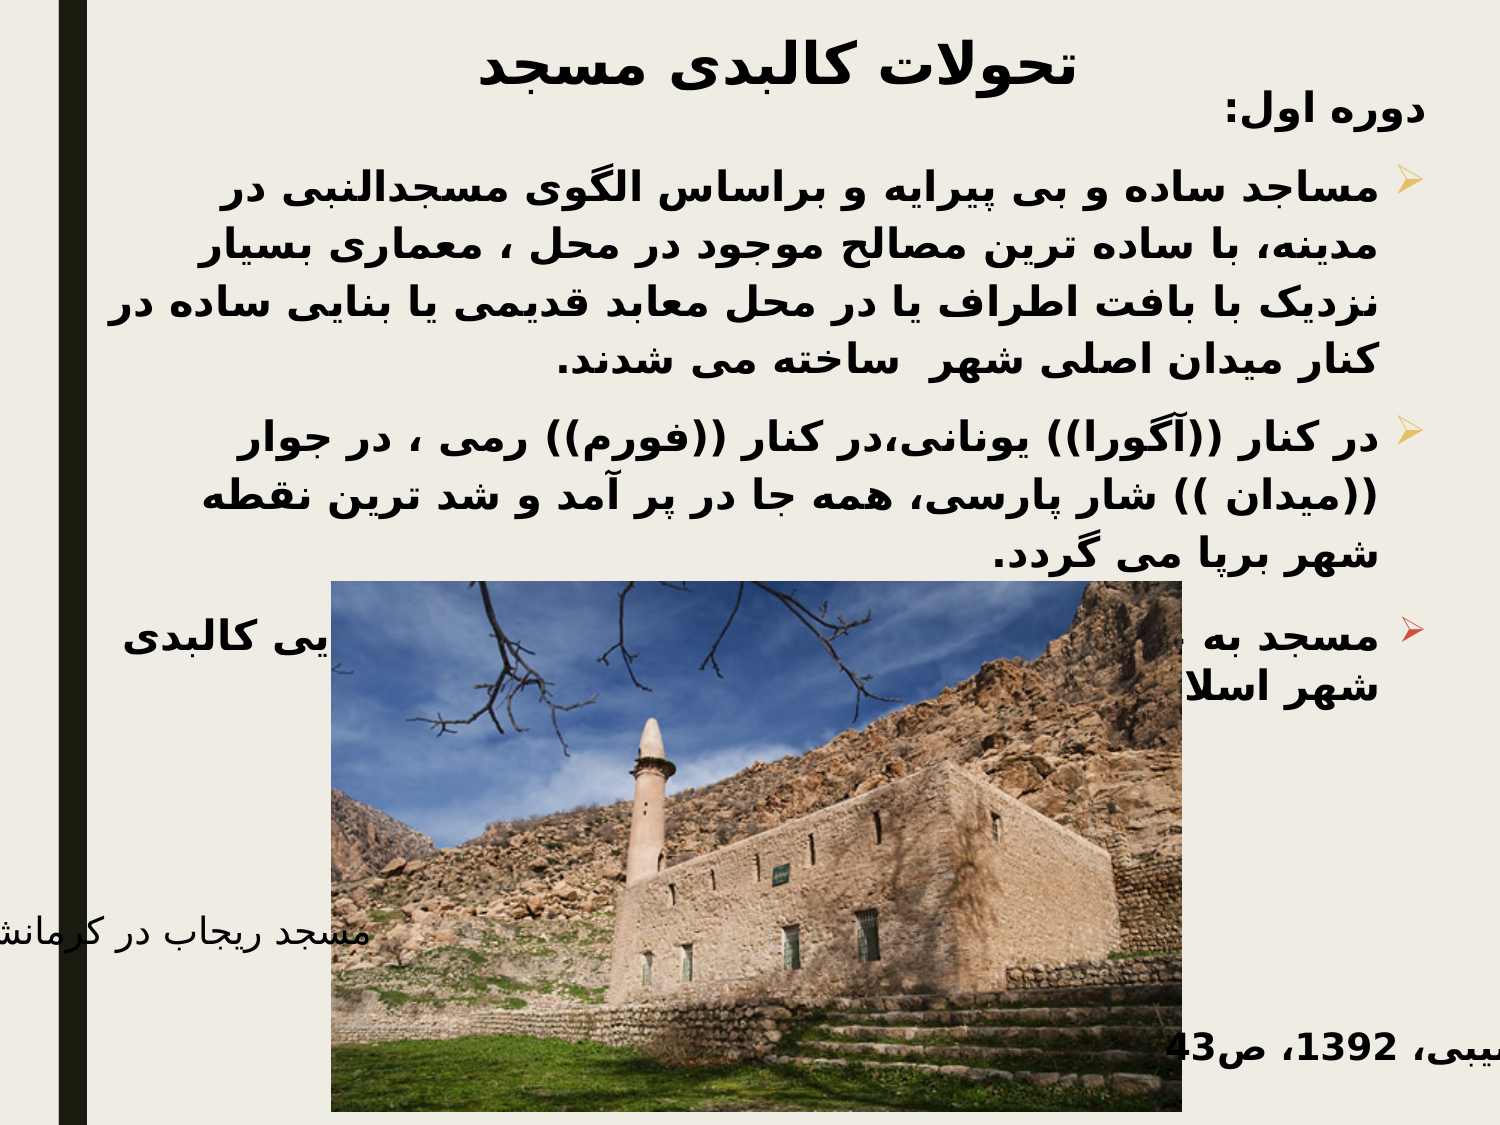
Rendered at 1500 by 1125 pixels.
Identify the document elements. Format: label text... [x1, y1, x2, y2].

text_box حبیبی، 1392، ص43 [1182, 1015, 1500, 1076]
text_box دوره اول: مساجد ساده و بی پیرایه و براساس الگوی مسجدالنبی در مدینه، با ساده ترین مصالح موجود در محل ، معماری بسیار نزدیک با بافت اطراف یا در محل معابد قدیمی یا بنایی ساده در کنار میدان اصلی شهر ساخته می شدند. در کنار ((آگورا)) یونانی،در کنار ((فورم)) رمی ، در جوار ((میدان )) شار پارسی، همه جا در پر آمد و شد ترین نقطه شهر برپا می گردد. مسجد به عنوان تنها دگرگونی عمده در سازمان فضایی کالبدی شهر اسلامی [88, 66, 1442, 768]
text_box مسجد ریجاب در کرمانشاه [0, 893, 331, 960]
text_box تحولات کالبدی مسجد [462, 19, 1094, 66]
picture [331, 581, 1182, 1112]
